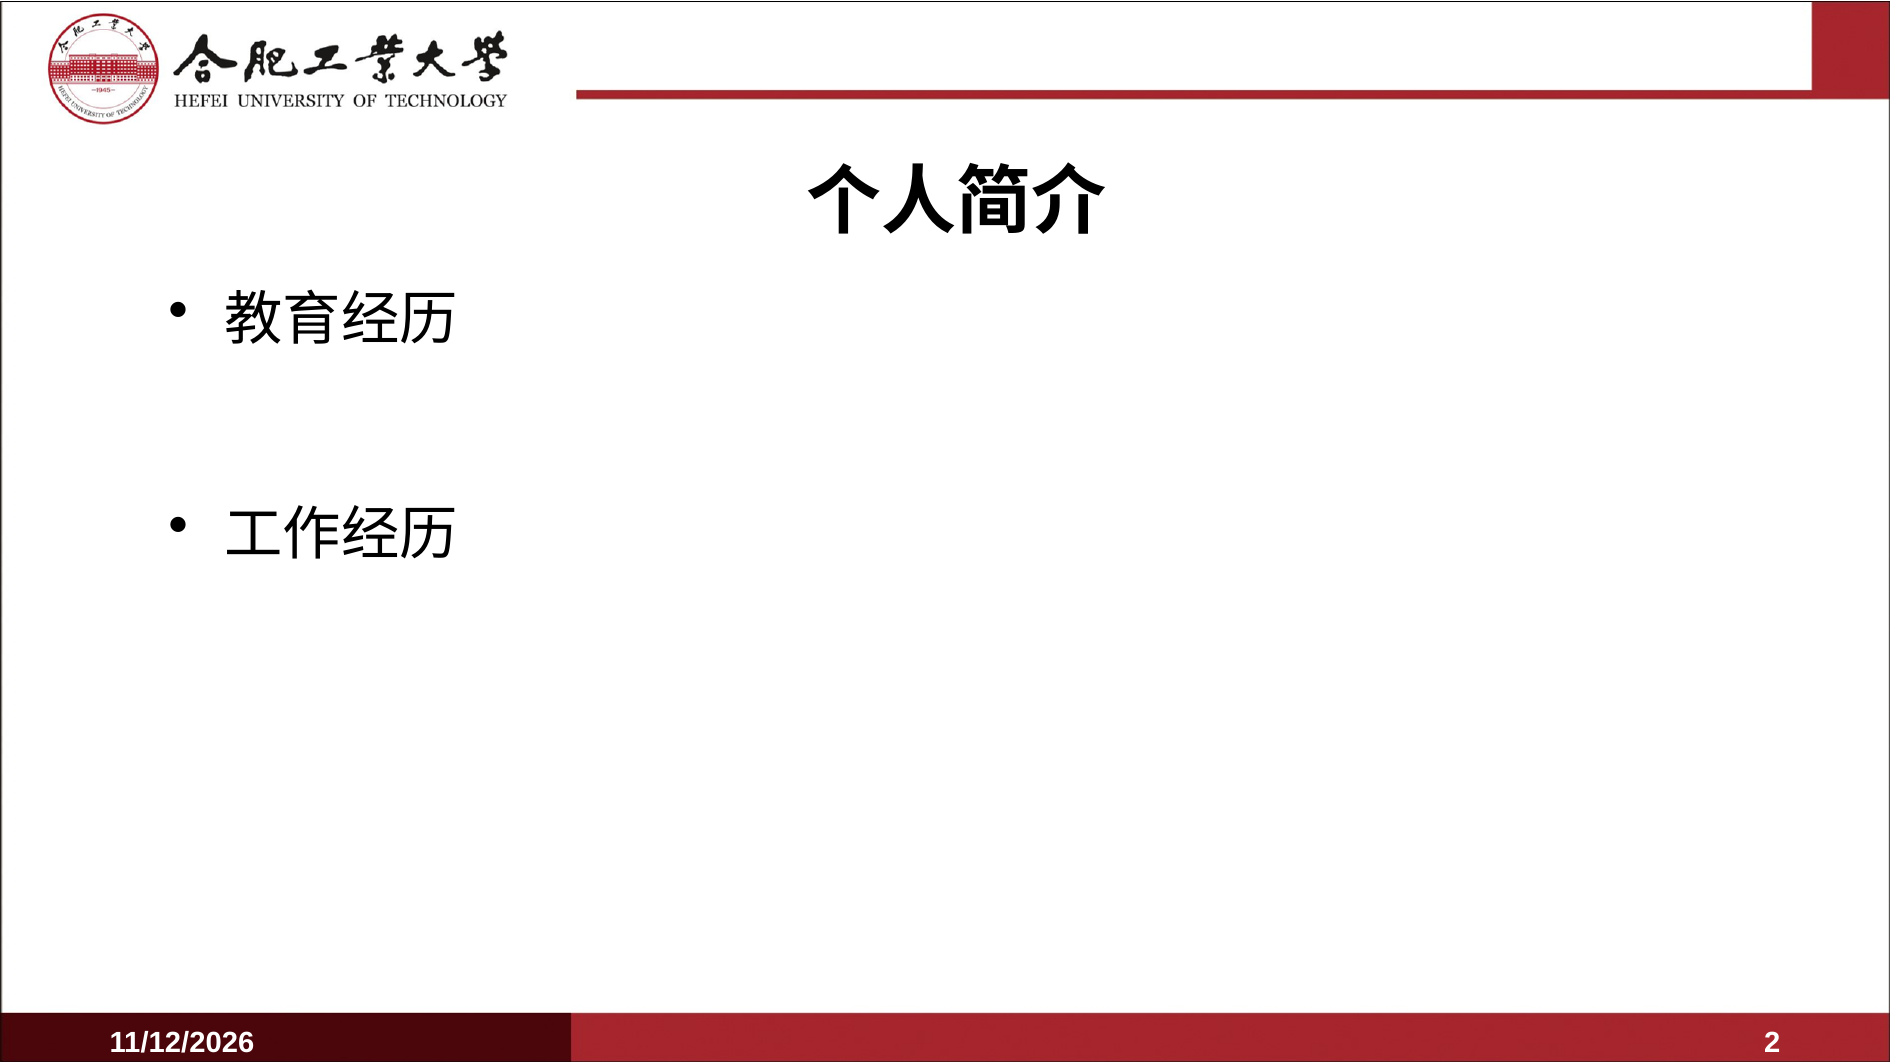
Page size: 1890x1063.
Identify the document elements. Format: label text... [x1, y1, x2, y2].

picture [0, 1, 1890, 1062]
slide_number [94, 1015, 536, 1063]
text_box 教育经历 工作经历 [153, 273, 1760, 872]
slide_number 1 [1354, 1015, 1796, 1063]
text_box 个人简介 [153, 121, 1760, 273]
